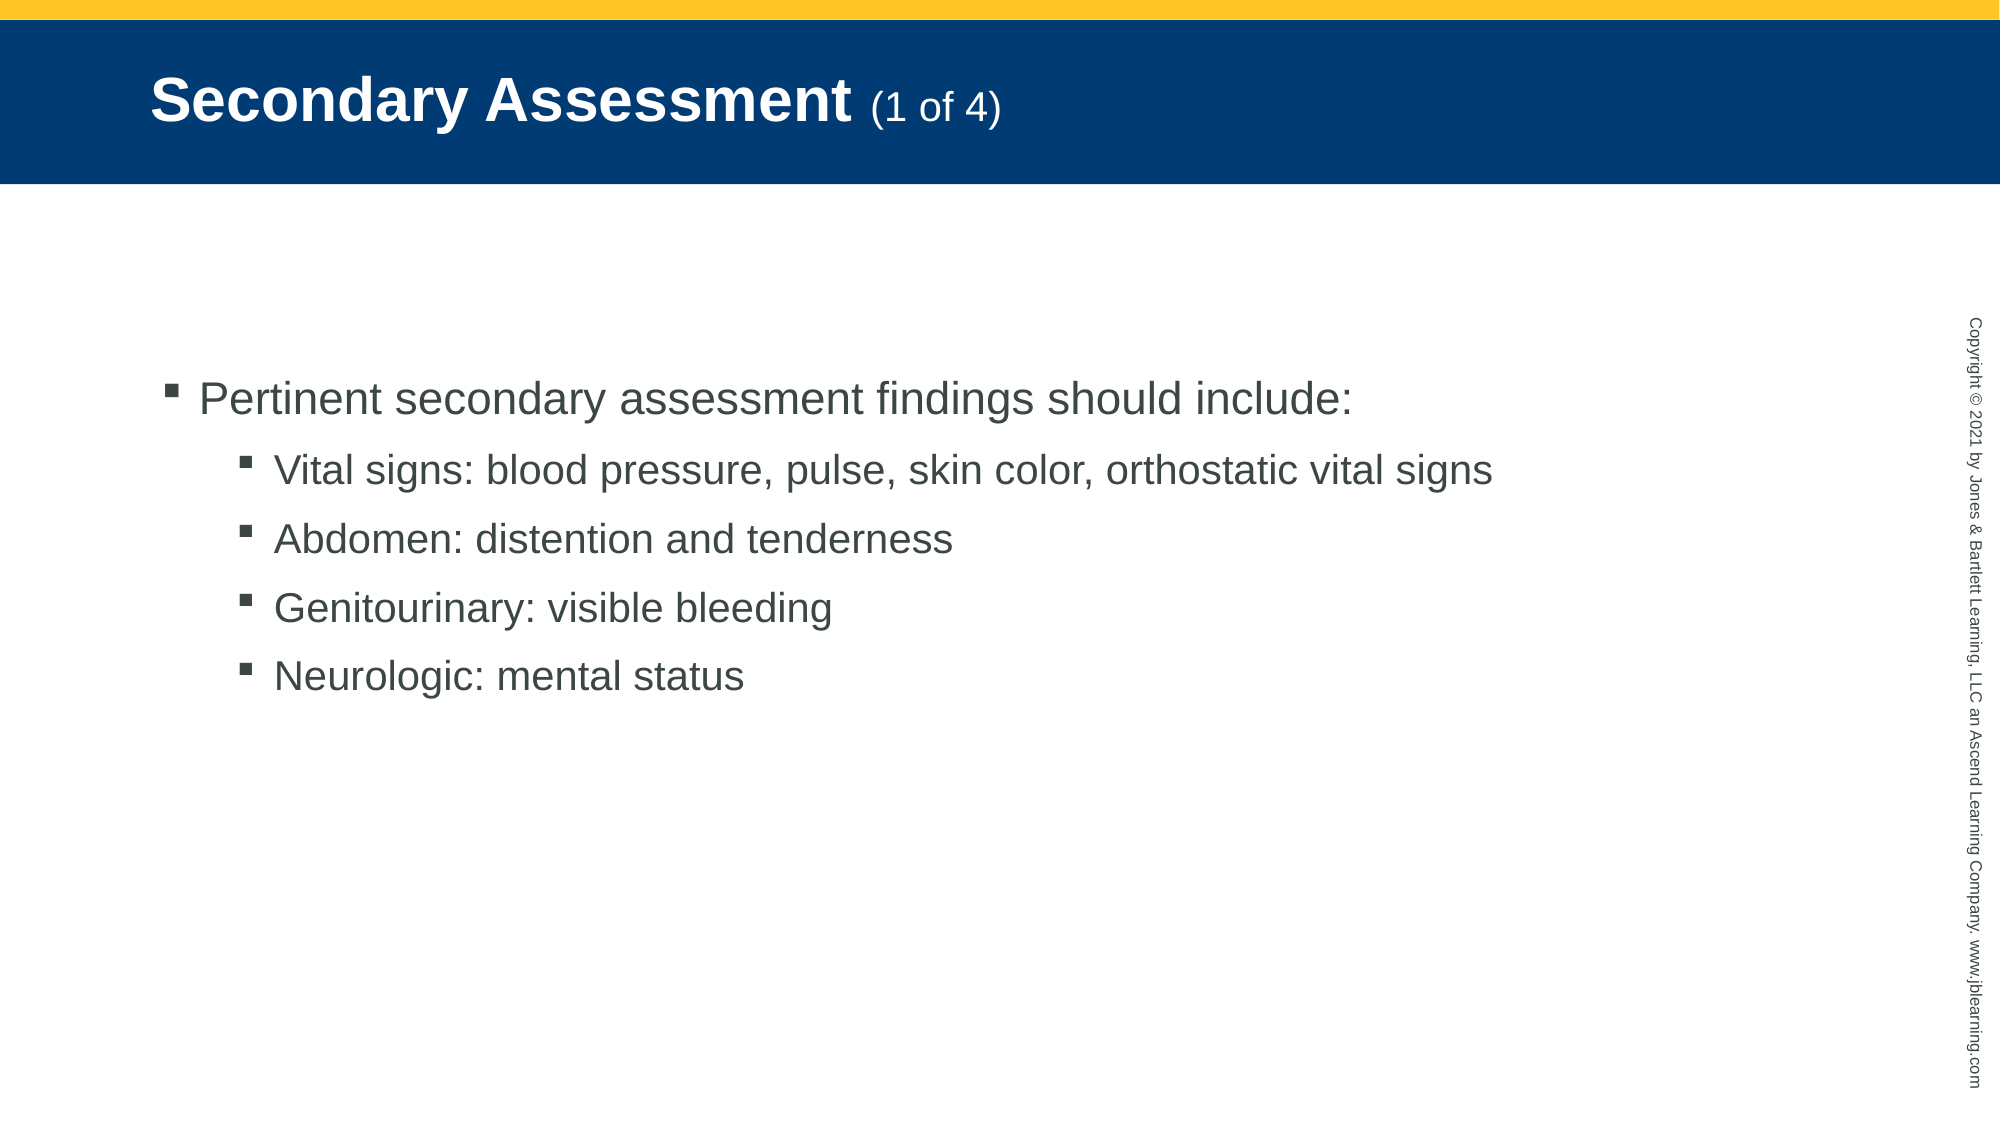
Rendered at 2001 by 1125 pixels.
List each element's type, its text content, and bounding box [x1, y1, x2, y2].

list Pertinent secondary assessment findings should include: Vital signs: blood pressure, pulse, skin color, orthostatic vital signs Abdomen: distention and tenderness Genitourinary: visible bleeding Neurologic: mental status [146, 361, 1859, 1016]
title Secondary Assessment (1 of 4) [0, 19, 2000, 185]
